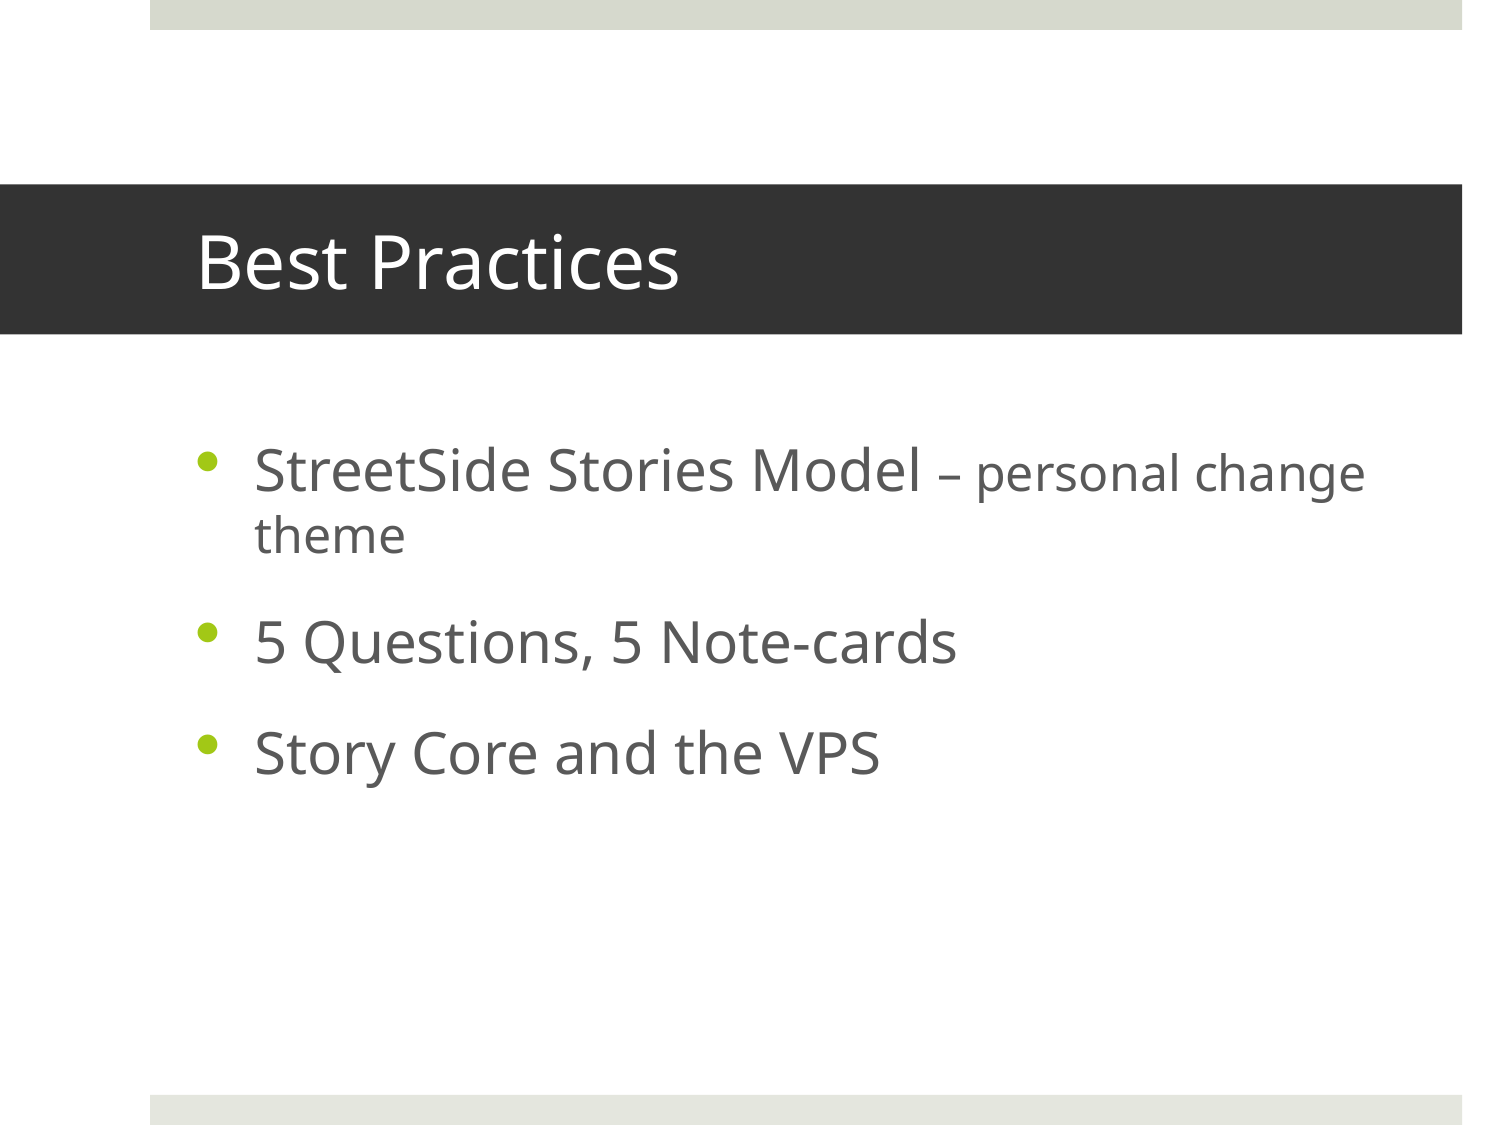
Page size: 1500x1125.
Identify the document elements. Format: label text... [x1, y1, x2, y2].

title Best Practices [0, 184, 1463, 335]
list StreetSide Stories Model – personal change theme 5 Questions, 5 Note-cards Story Core and the VPS [182, 425, 1432, 1028]
